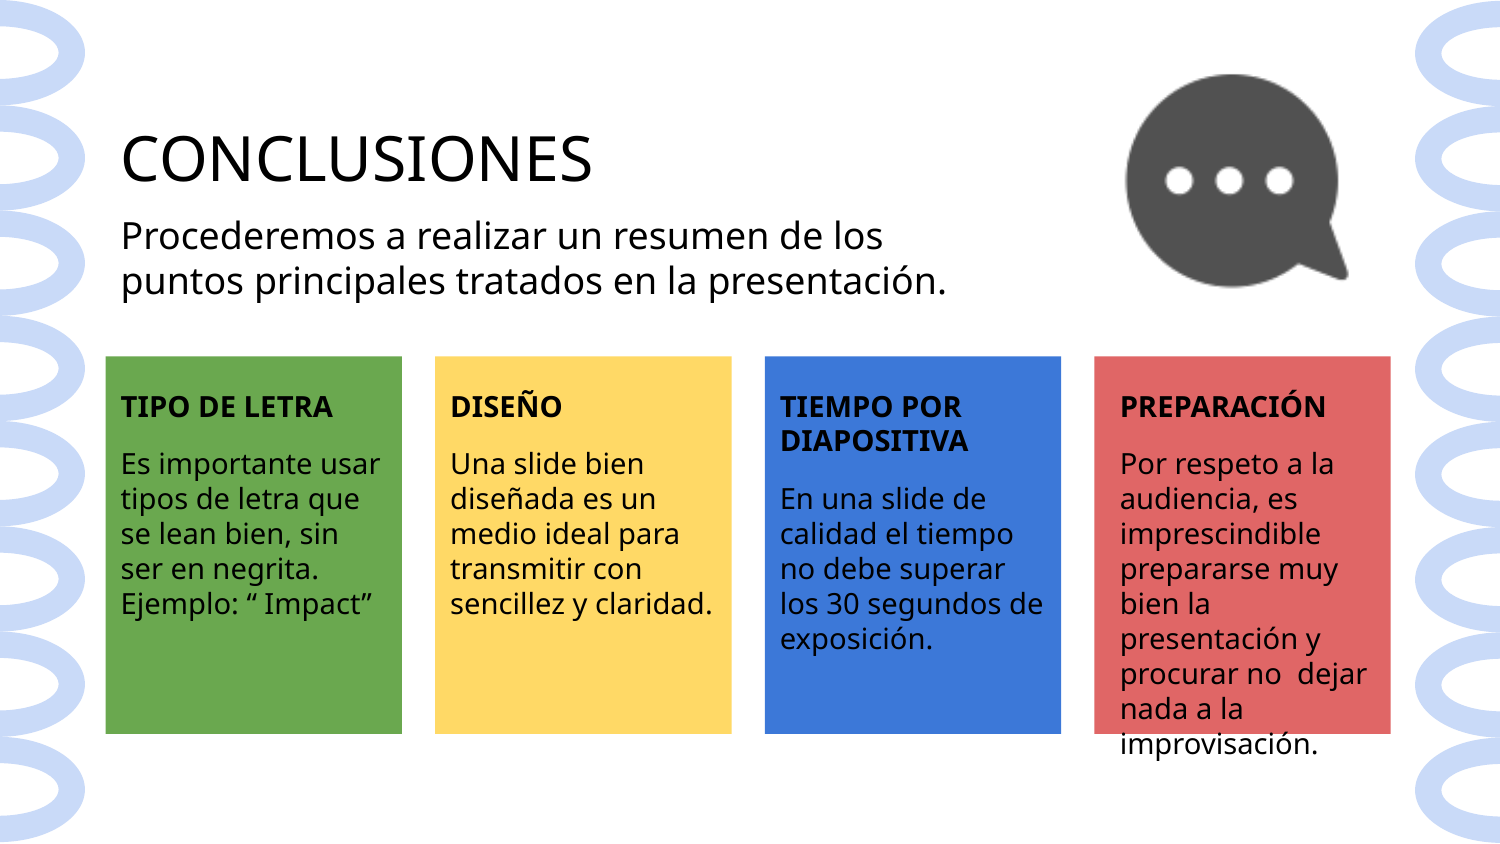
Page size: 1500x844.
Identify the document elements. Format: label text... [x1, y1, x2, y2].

text_box [105, 356, 402, 372]
text_box [1094, 356, 1391, 734]
text_box TIPO DE LETRA Es importante usar tipos de letra que se lean bien, sin ser en negrita. Ejemplo: “ Impact” [105, 372, 402, 734]
text_box Procederemos a realizar un resumen de los puntos principales tratados en la presentación. [105, 197, 968, 320]
text_box DISEÑO Una slide bien diseñada es un medio ideal para transmitir con sencillez y claridad. [435, 372, 732, 734]
text_box [764, 356, 1062, 372]
text_box [435, 356, 732, 372]
picture [1108, 52, 1377, 320]
text_box PREPARACIÓN Por respeto a la audiencia, es imprescindible prepararse muy bien la presentación y procurar no dejar nada a la improvisación. [1104, 372, 1402, 734]
text_box TIEMPO POR DIAPOSITIVA En una slide de calidad el tiempo no debe superar los 30 segundos de exposición. [764, 372, 1062, 734]
title CONCLUSIONES [105, 103, 676, 197]
